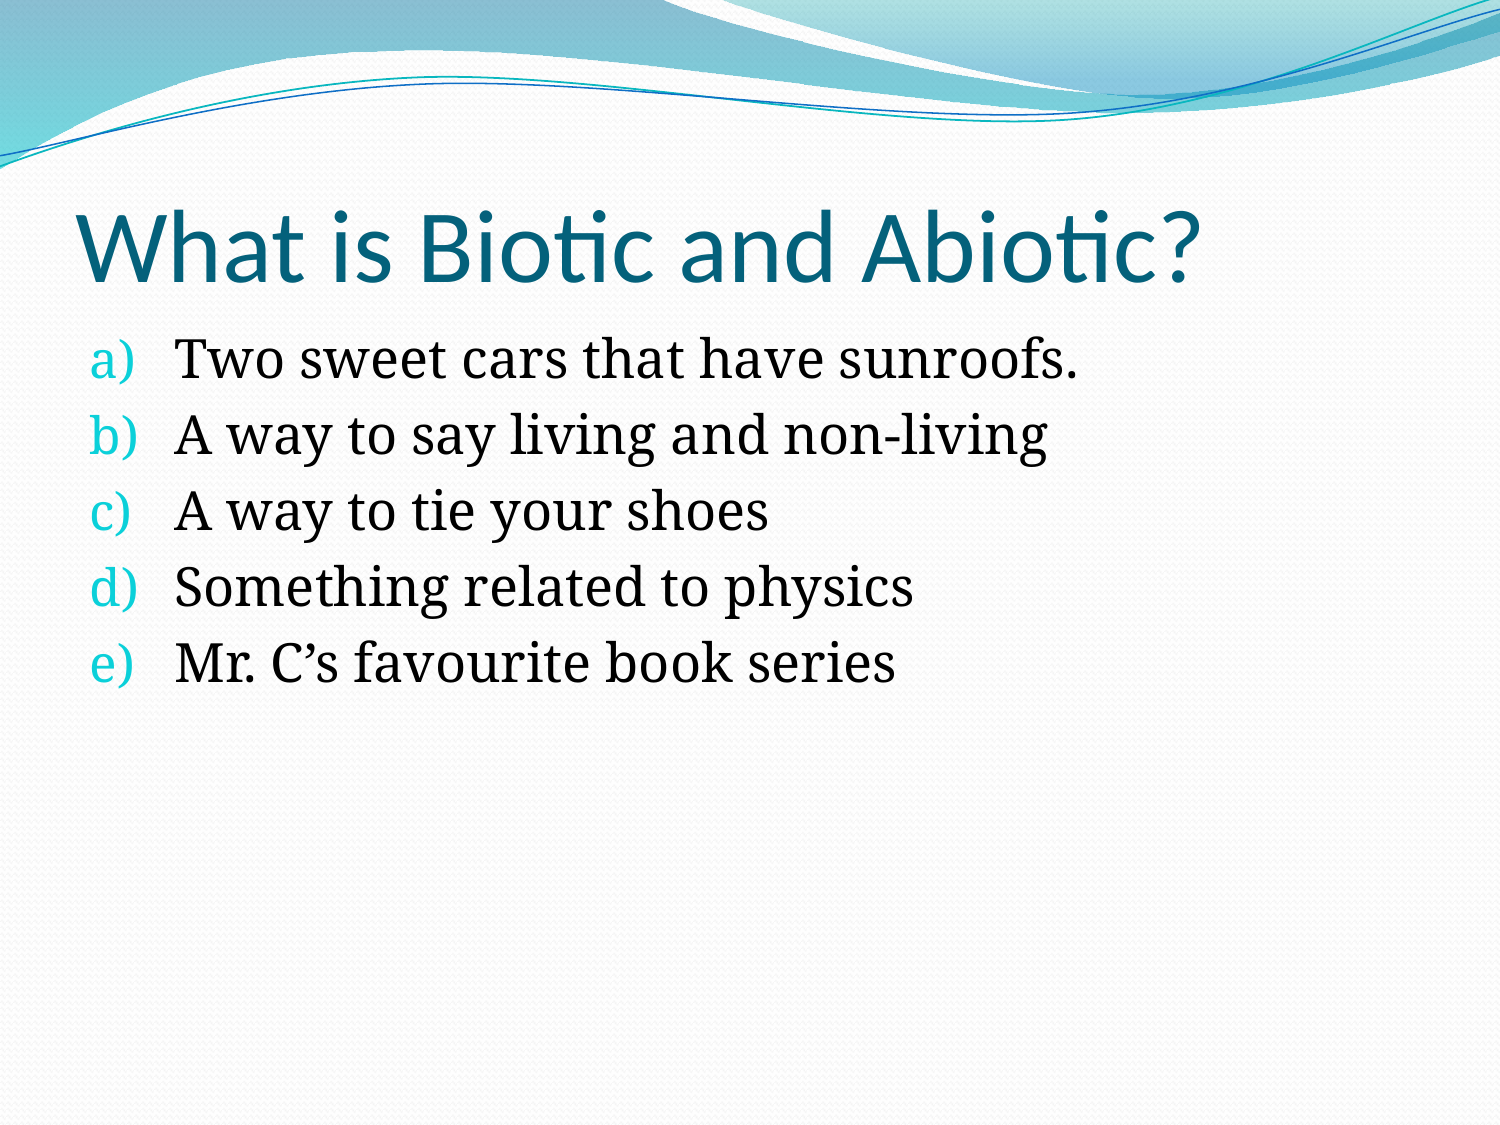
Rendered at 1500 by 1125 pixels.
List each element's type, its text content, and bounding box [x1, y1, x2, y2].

title What is Biotic and Abiotic? [75, 115, 1425, 303]
list Two sweet cars that have sunroofs. A way to say living and non-living A way to tie your shoes Something related to physics Mr. C’s favourite book series [75, 317, 1425, 1038]
